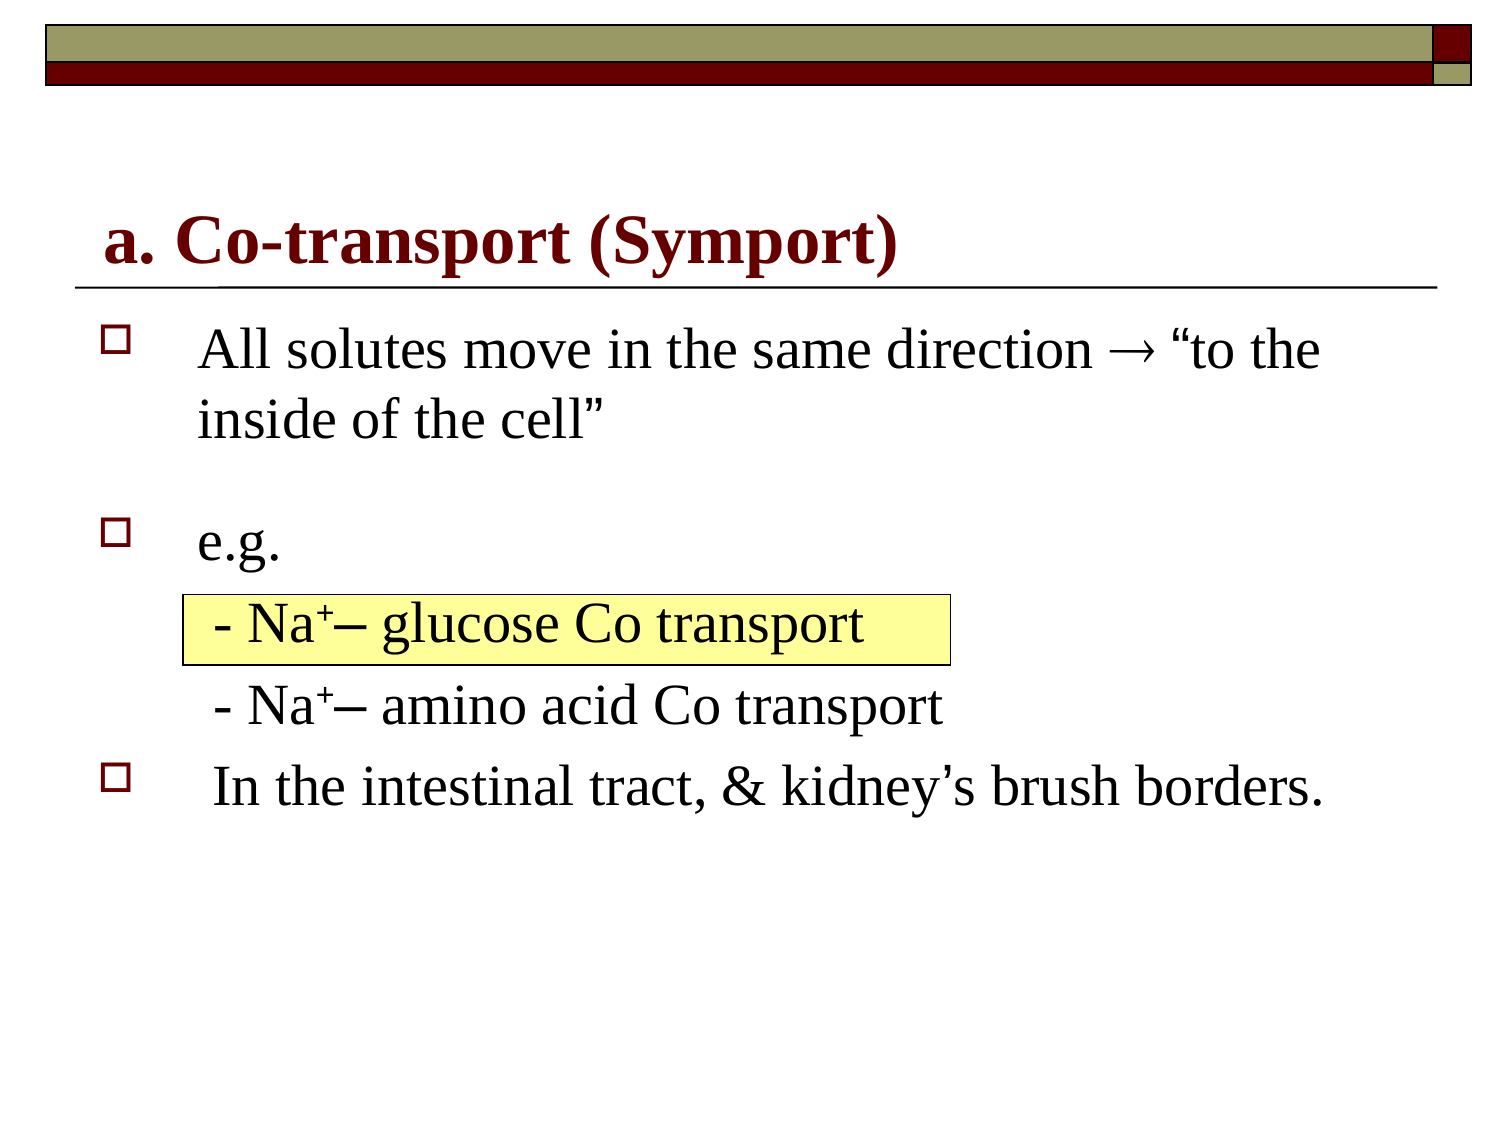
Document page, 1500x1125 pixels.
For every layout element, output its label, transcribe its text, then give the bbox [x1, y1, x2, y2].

title a. Co-transport (Symport) [88, 49, 1430, 286]
list All solutes move in the same direction  “to the inside of the cell” e.g. - Na+– glucose Co transport - Na+– amino acid Co transport In the intestinal tract, & kidney’s brush borders. [82, 302, 1436, 1072]
